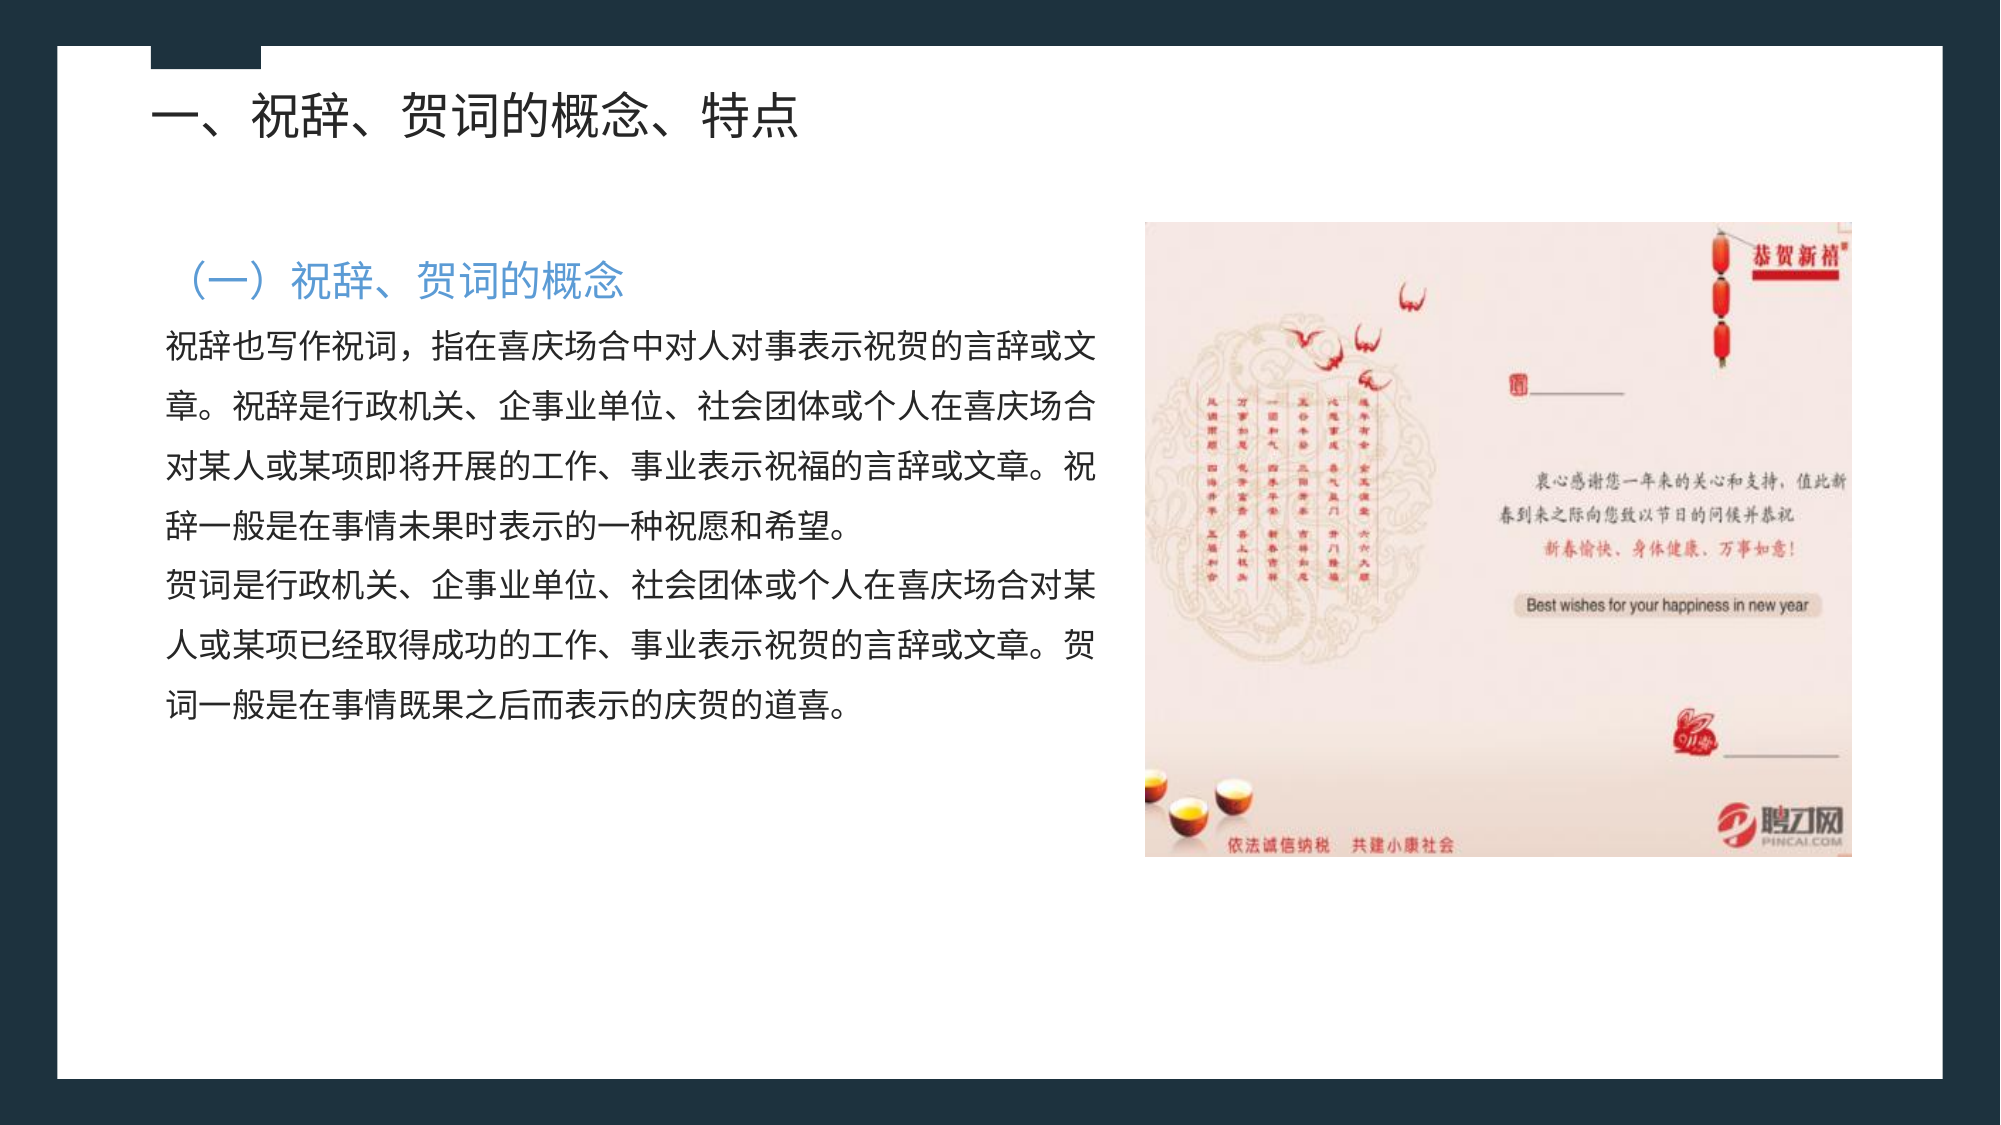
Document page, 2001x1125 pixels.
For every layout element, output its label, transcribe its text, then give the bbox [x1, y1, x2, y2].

picture [1145, 222, 1852, 857]
text_box （一）祝辞、贺词的概念 祝辞也写作祝词，指在喜庆场合中对人对事表示祝贺的言辞或文章。祝辞是行政机关、企事业单位、社会团体或个人在喜庆场合对某人或某项即将开展的工作、事业表示祝福的言辞或文章。祝辞一般是在事情未果时表示的一种祝愿和希望。 贺词是行政机关、企事业单位、社会团体或个人在喜庆场合对某人或某项已经取得成功的工作、事业表示祝贺的言辞或文章。贺词一般是在事情既果之后而表示的庆贺的道喜。 [150, 222, 1119, 732]
text_box 一、祝辞、贺词的概念、特点 [150, 77, 892, 152]
